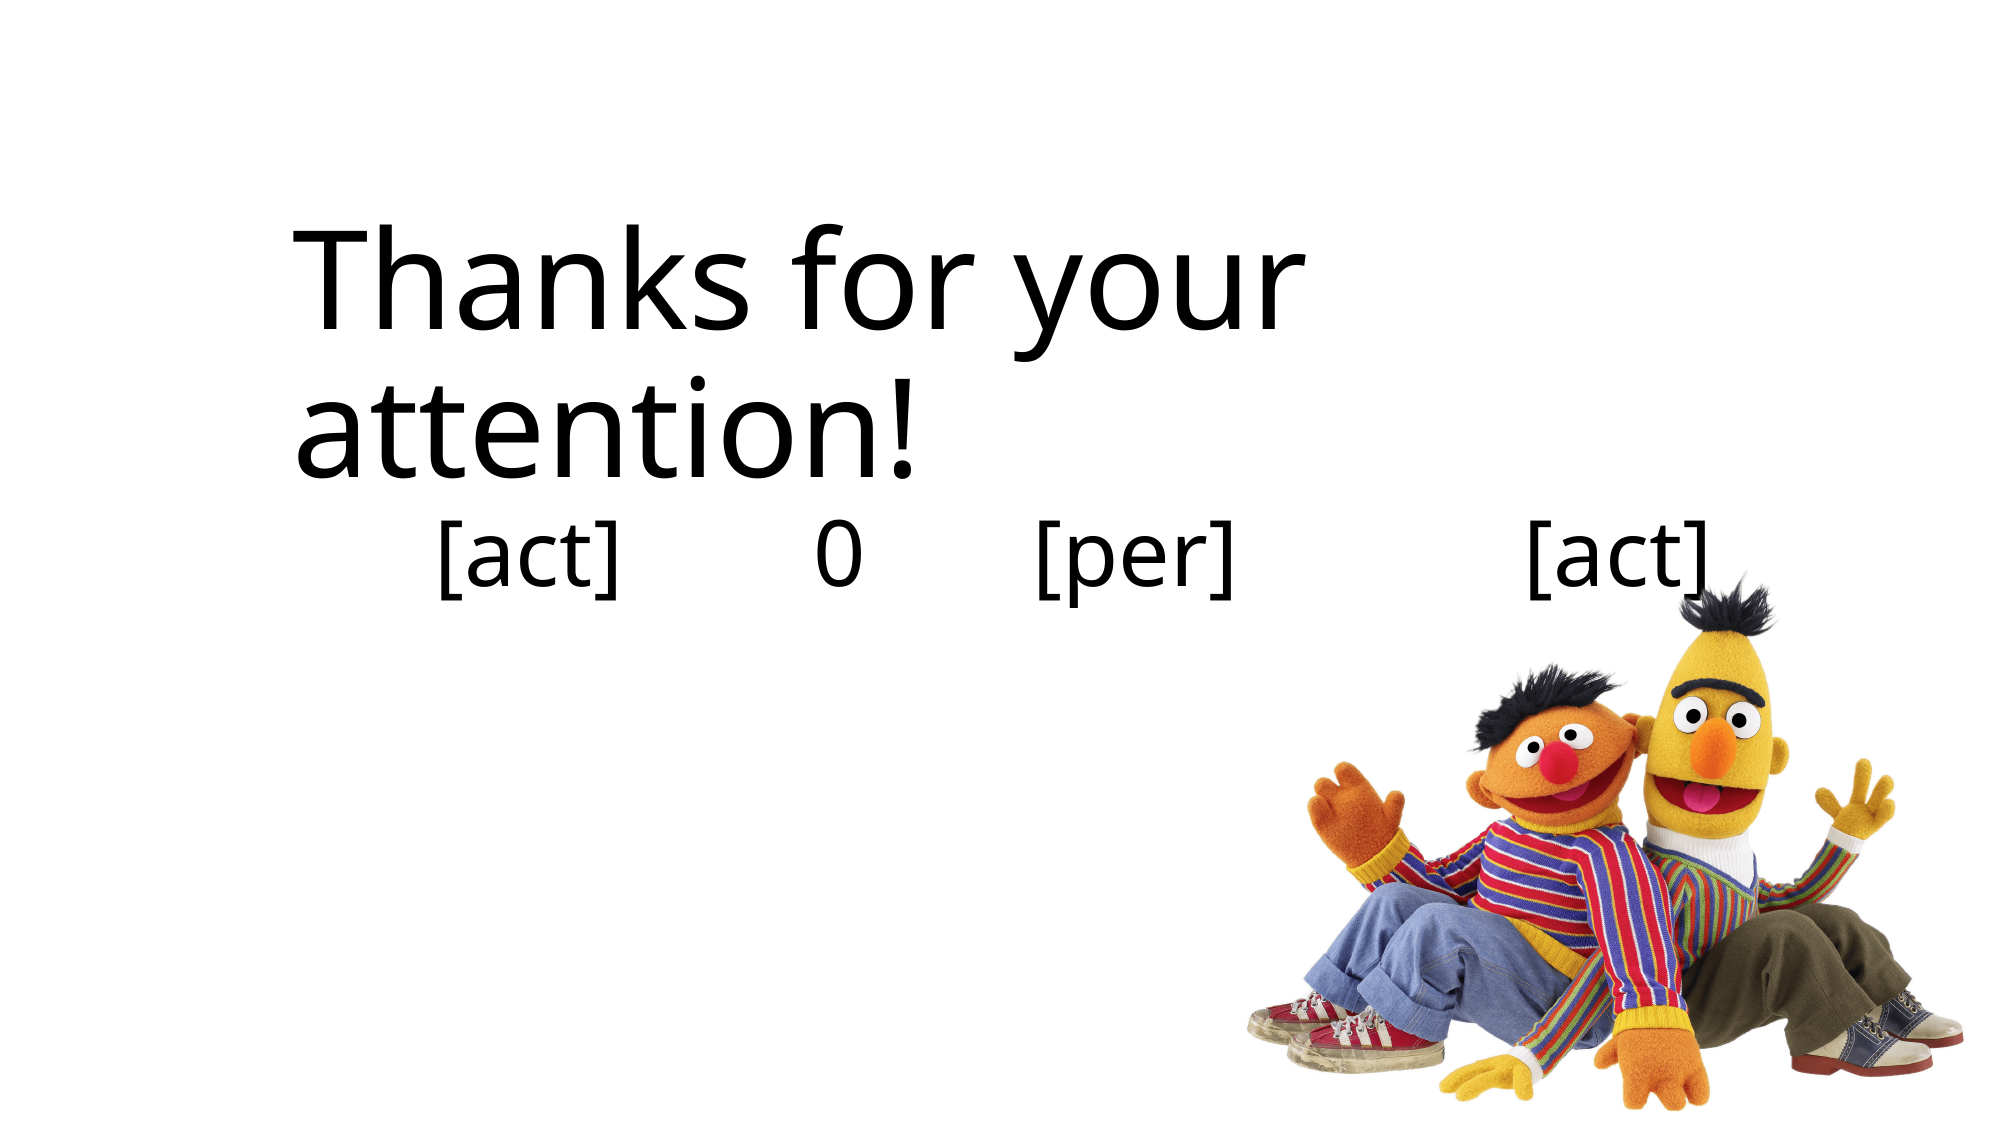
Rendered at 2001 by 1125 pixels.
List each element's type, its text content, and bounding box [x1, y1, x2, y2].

picture [1210, 543, 2000, 1125]
title Thanks for your attention! [act] 0 [per] [act] [277, 75, 1754, 742]
